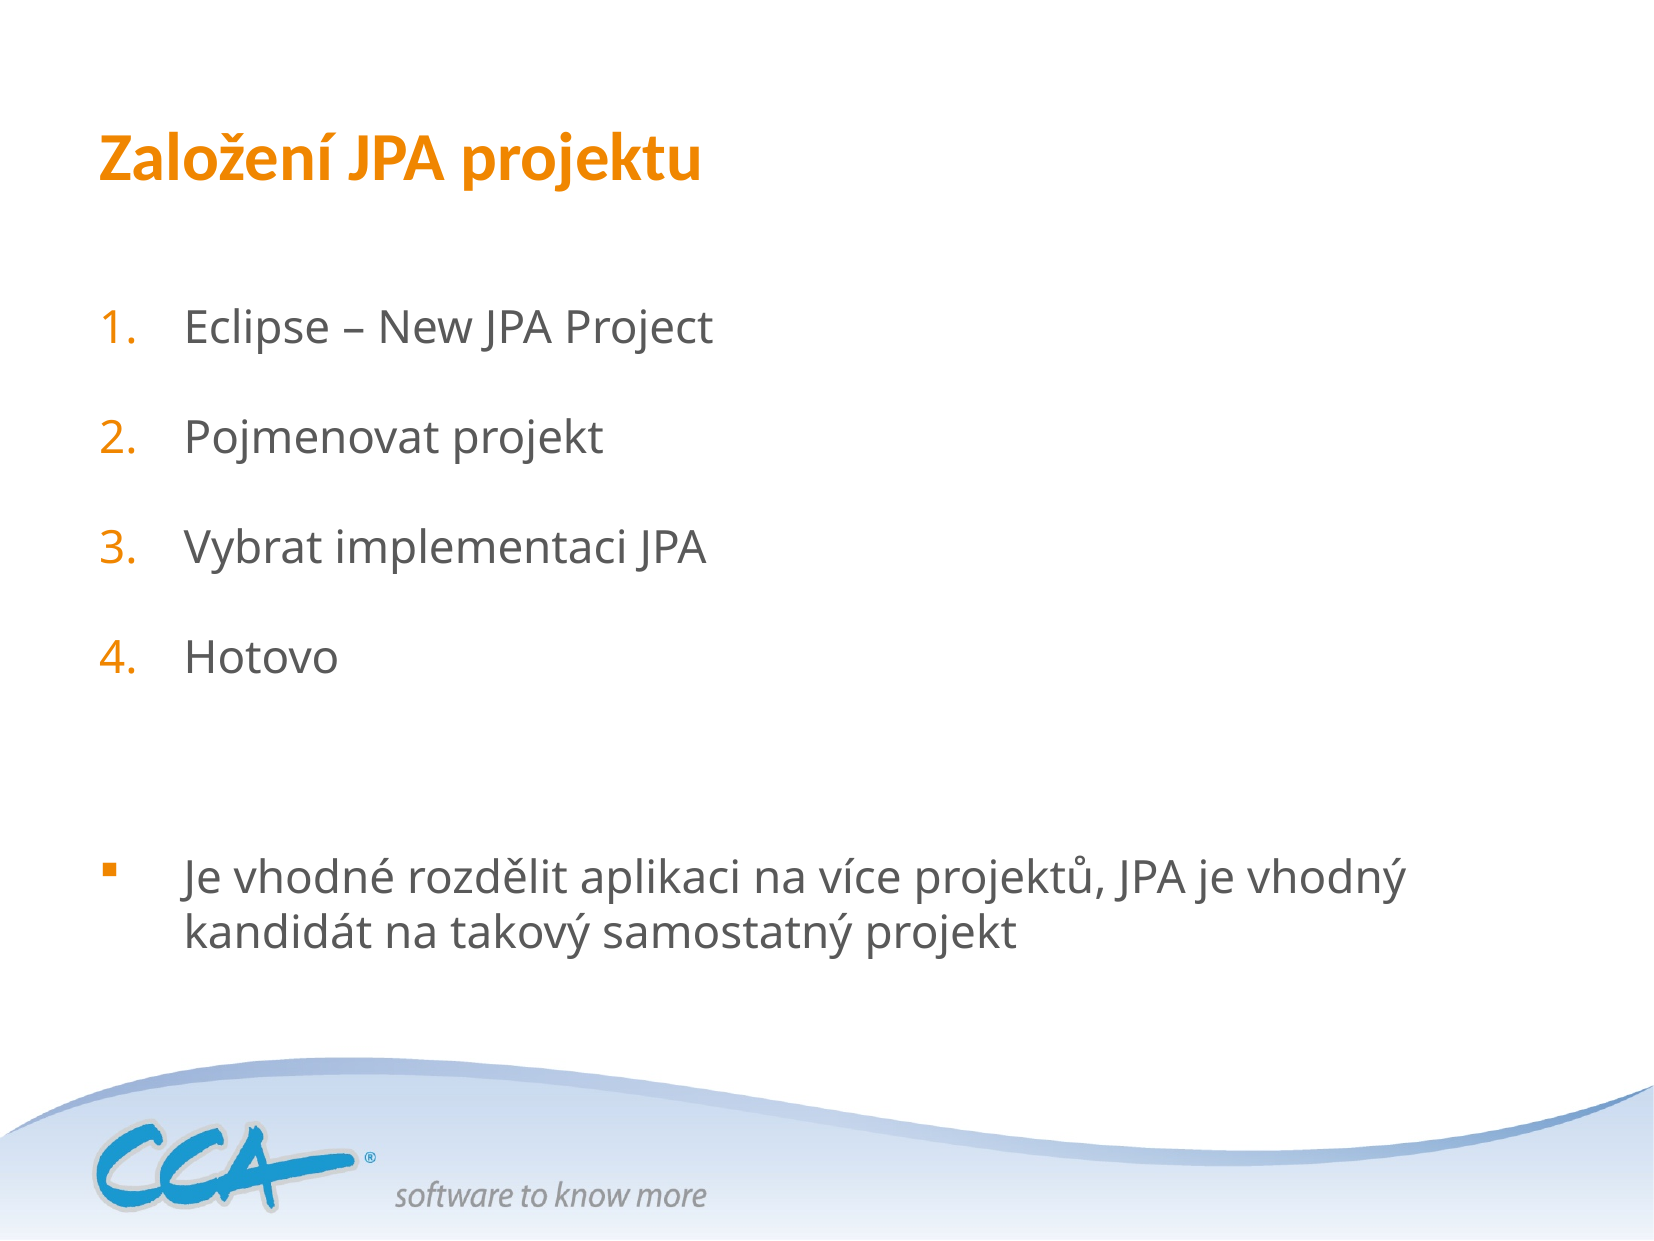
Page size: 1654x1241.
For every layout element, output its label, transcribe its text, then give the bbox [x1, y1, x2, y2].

list Eclipse – New JPA Project Pojmenovat projekt Vybrat implementaci JPA Hotovo Je vhodné rozdělit aplikaci na více projektů, JPA je vhodný kandidát na takový samostatný projekt [82, 289, 1571, 1108]
picture [0, 0, 1654, 1240]
title Založení JPA projektu [82, 49, 1571, 257]
